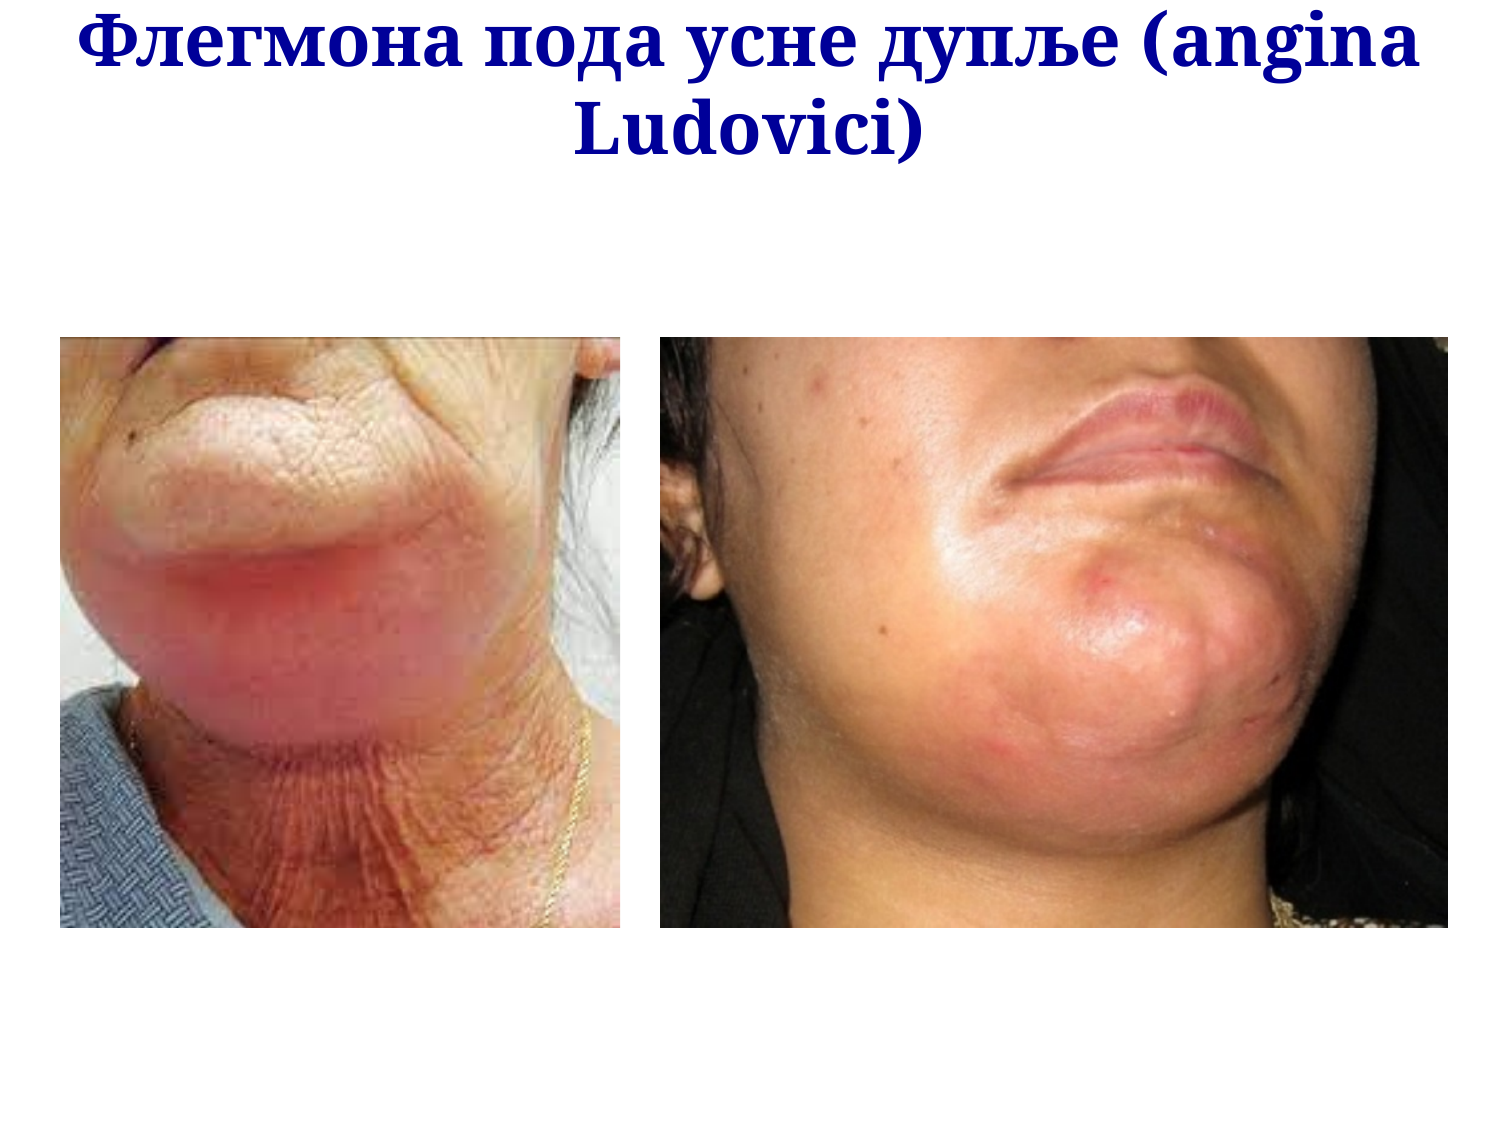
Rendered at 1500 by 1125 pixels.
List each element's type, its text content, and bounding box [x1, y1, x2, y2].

text_box Флегмона пода усне дупље (angina Ludovici) [0, 12, 1500, 151]
picture [659, 337, 1448, 928]
picture [59, 337, 621, 928]
